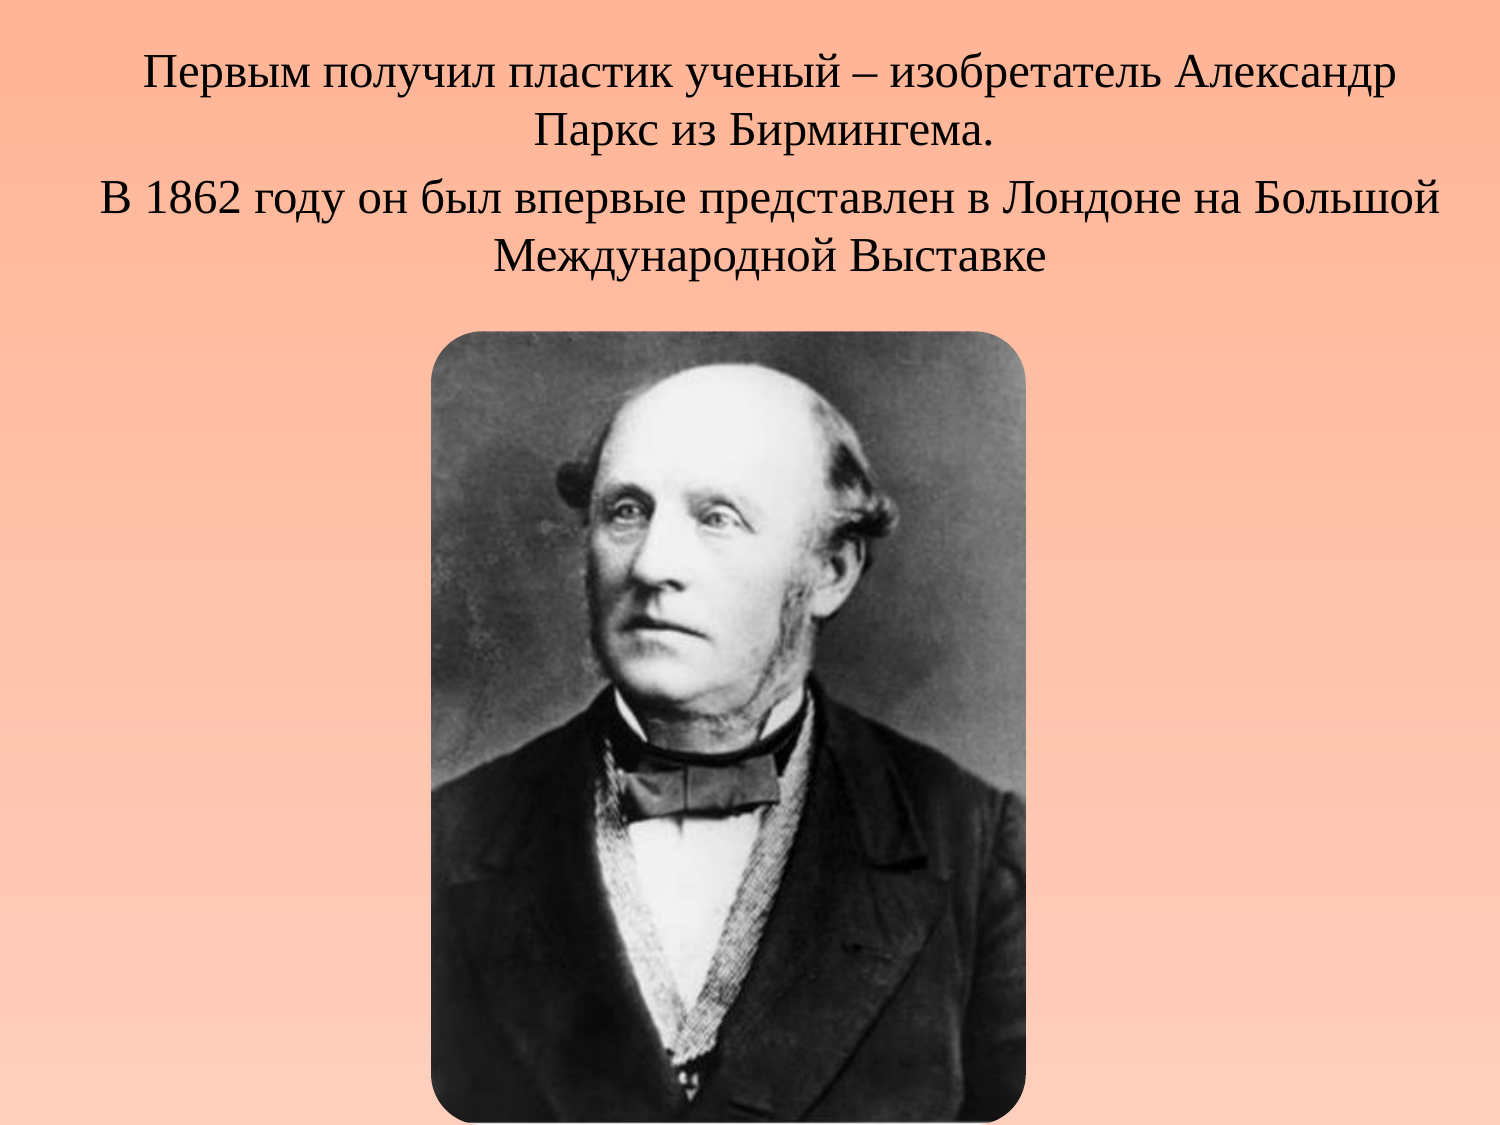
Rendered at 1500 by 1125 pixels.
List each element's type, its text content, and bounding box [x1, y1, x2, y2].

list Первым получил пластик ученый – изобретатель Александр Паркс из Бирмингема. В 1862 году он был впервые представлен в Лондоне на Большой Международной Выставке [70, 30, 1471, 291]
picture [430, 331, 1026, 1125]
